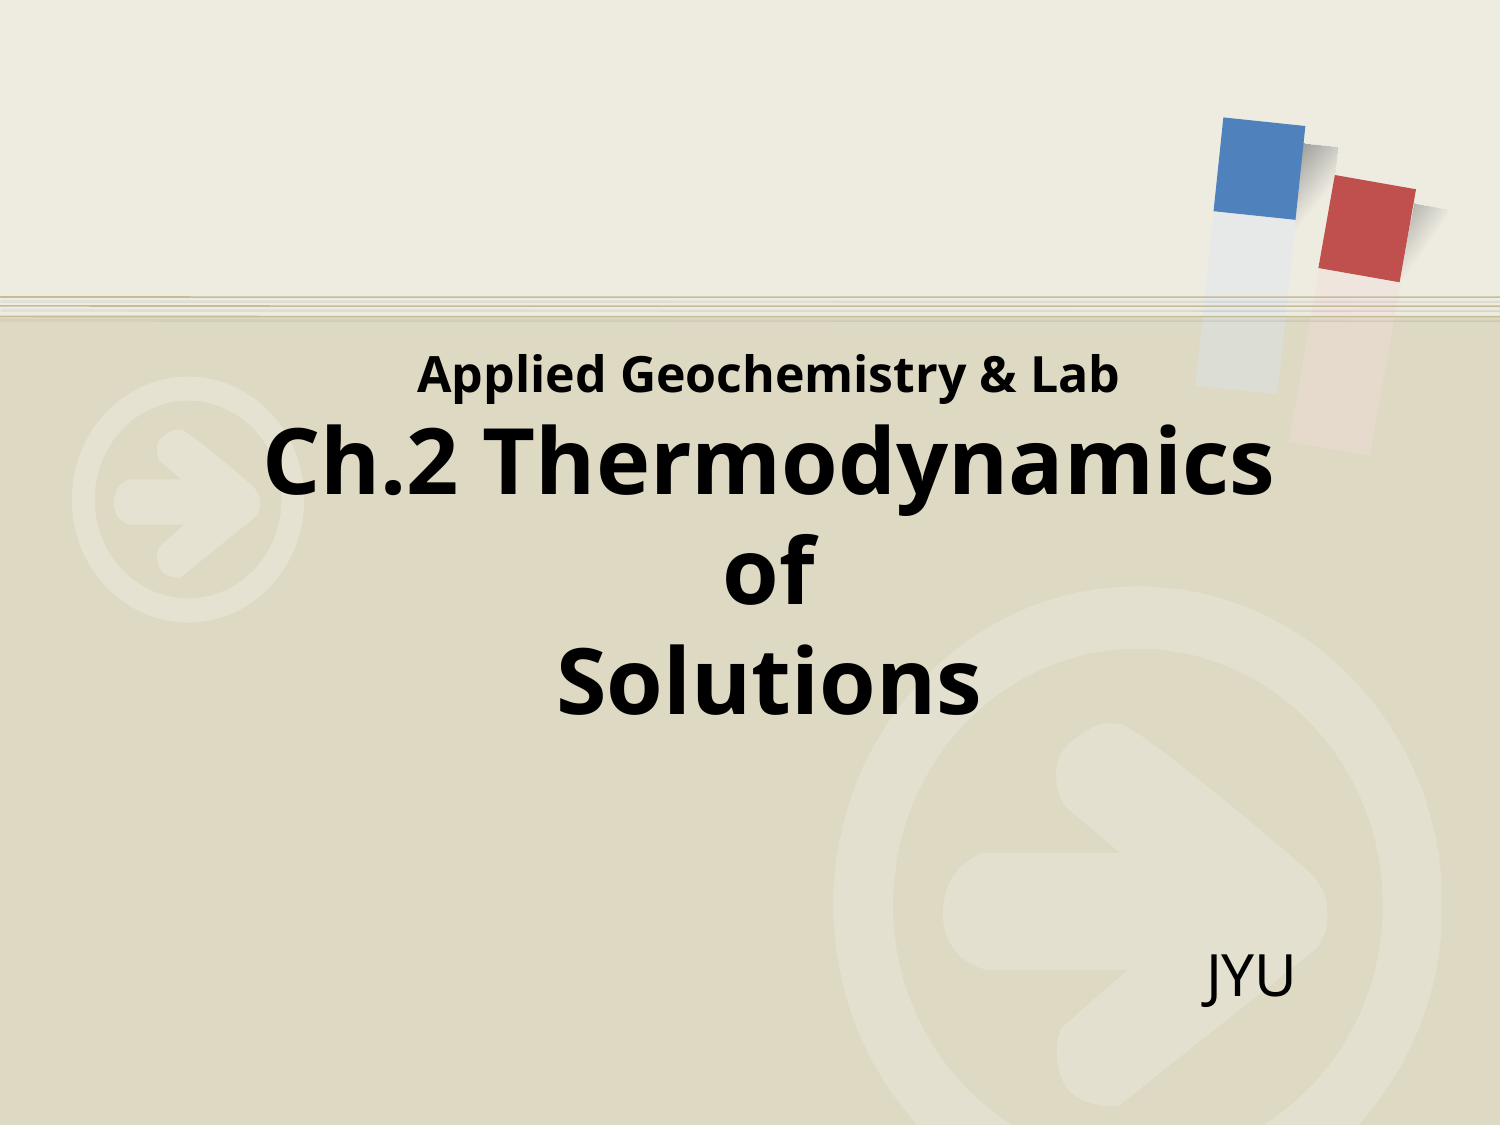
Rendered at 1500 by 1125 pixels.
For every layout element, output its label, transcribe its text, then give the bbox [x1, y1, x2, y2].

subtitle JYU [187, 881, 1313, 1064]
title Applied Geochemistry & Lab Ch.2 Thermodynamics of Solutions [206, 456, 1332, 619]
